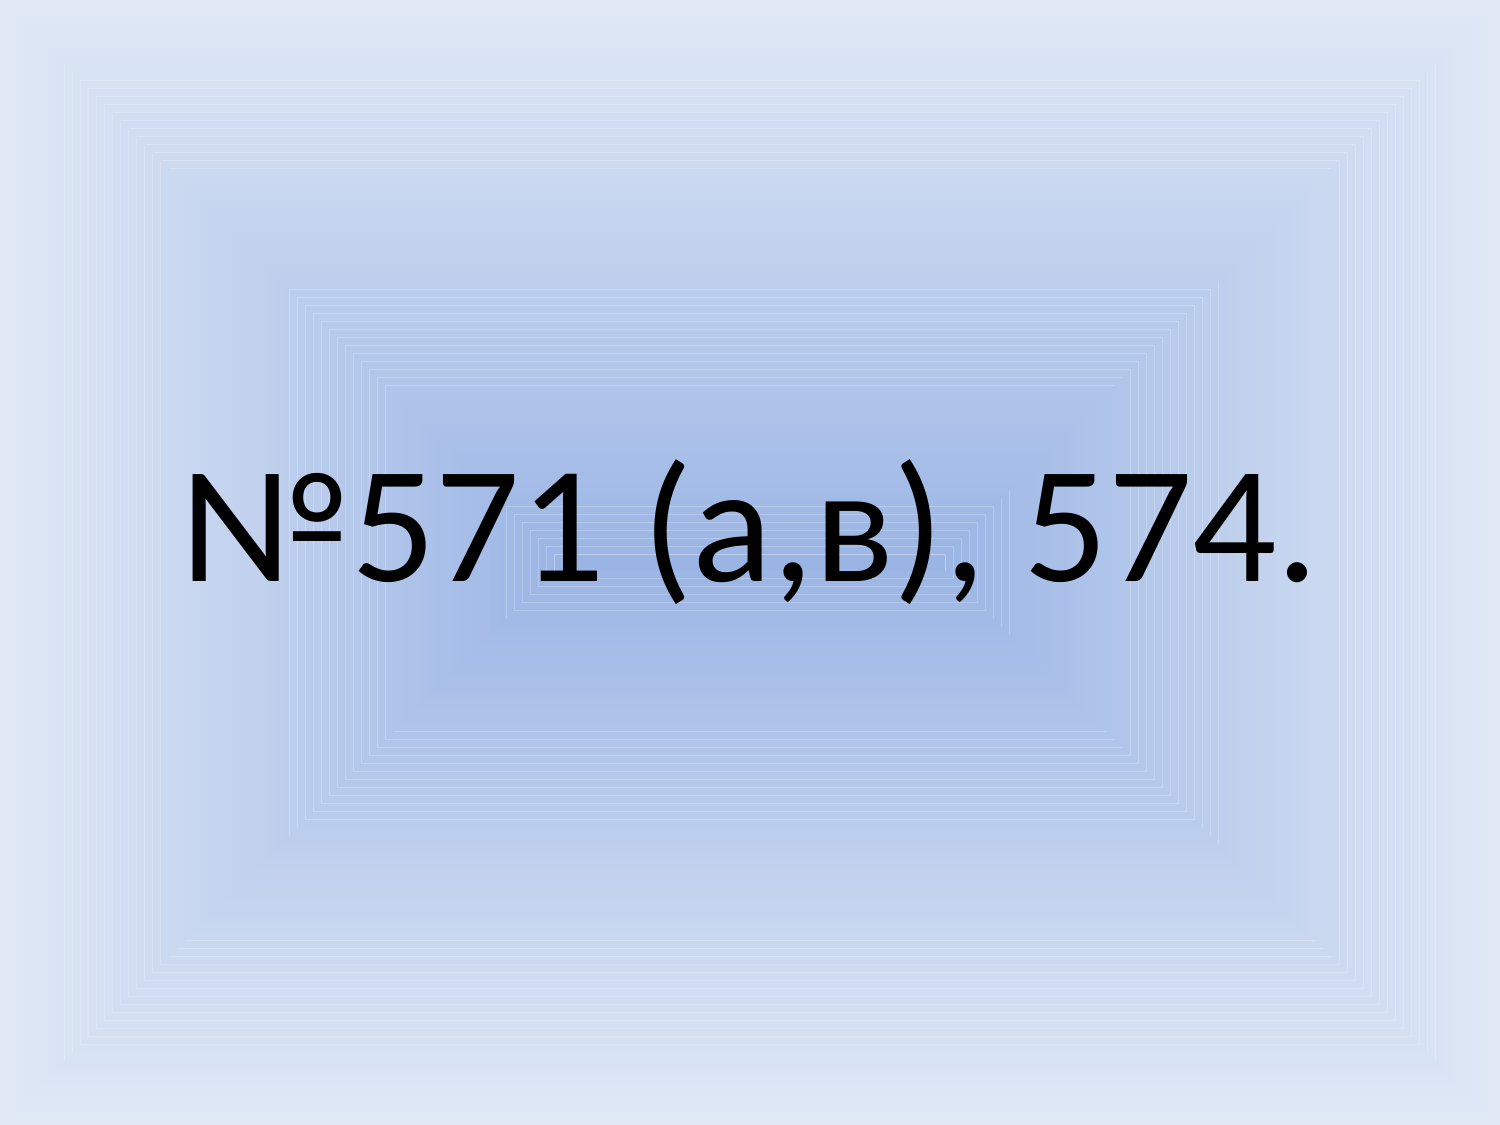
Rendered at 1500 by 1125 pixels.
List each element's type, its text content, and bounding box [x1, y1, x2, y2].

title №571 (а,в), 574. [75, 45, 1425, 985]
